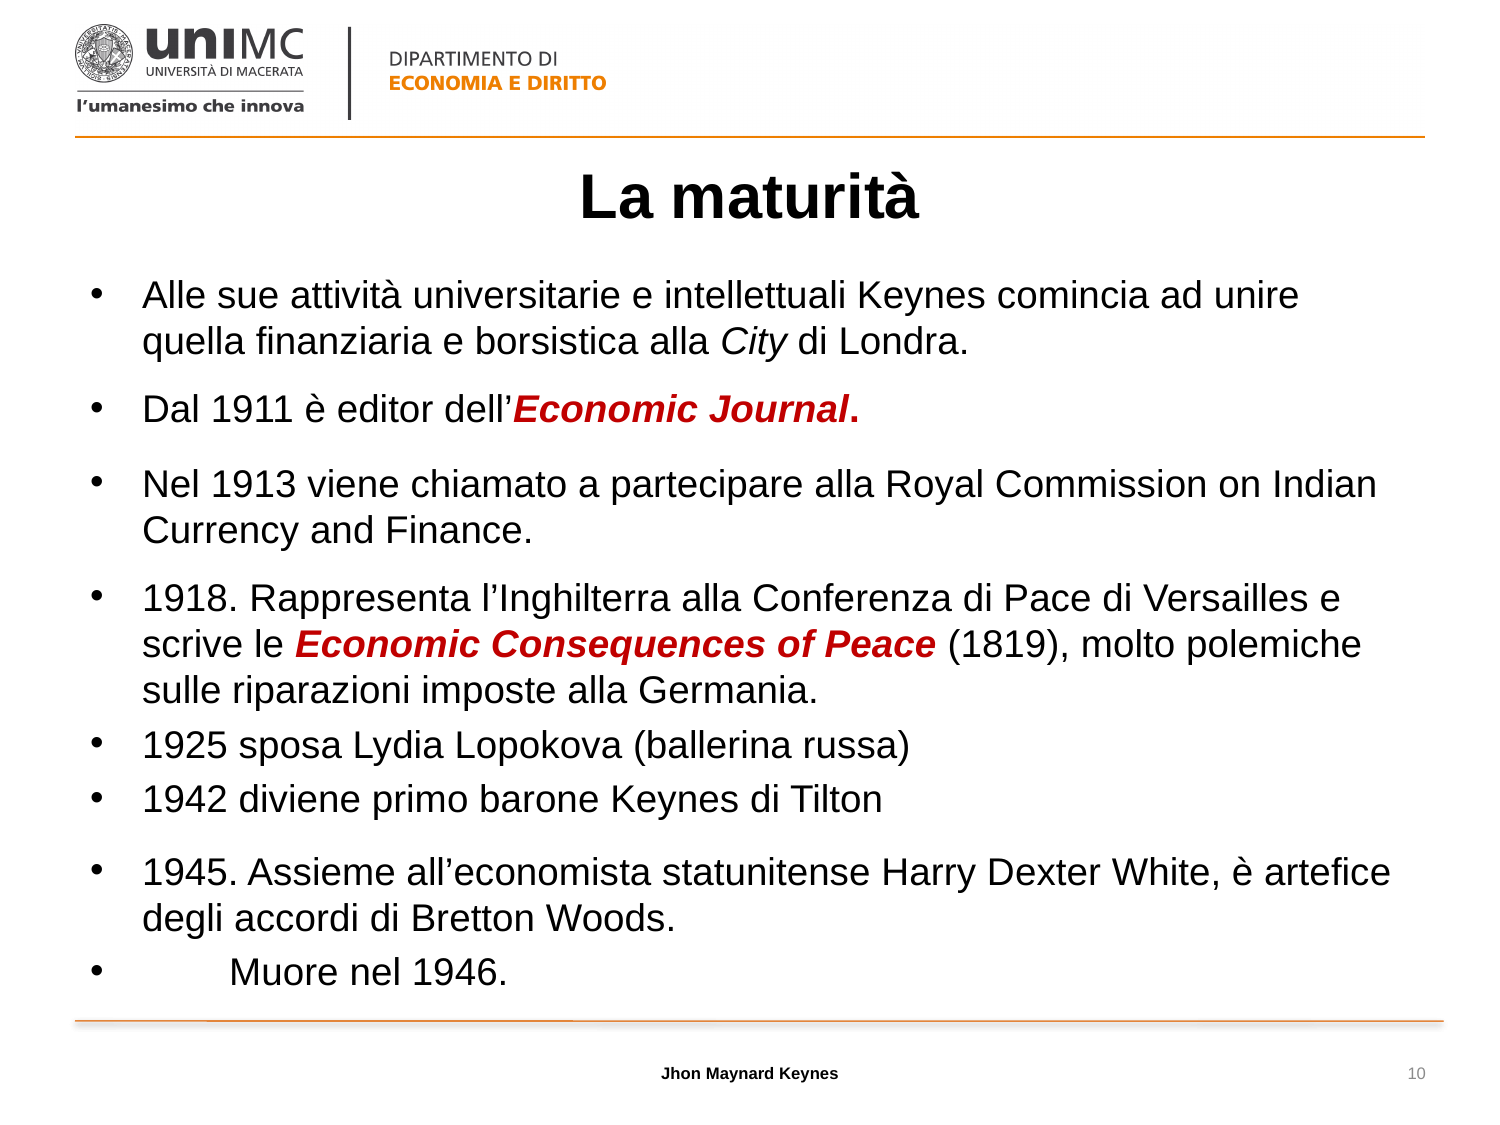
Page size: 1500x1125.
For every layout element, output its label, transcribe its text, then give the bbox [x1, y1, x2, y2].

list Alle sue attività universitarie e intellettuali Keynes comincia ad unire quella finanziaria e borsistica alla City di Londra. Dal 1911 è editor dell’Economic Journal. Nel 1913 viene chiamato a partecipare alla Royal Commission on Indian Currency and Finance. 1918. Rappresenta l’Inghilterra alla Conferenza di Pace di Versailles e scrive le Economic Consequences of Peace (1819), molto polemiche sulle riparazioni imposte alla Germania. 1925 sposa Lydia Lopokova (ballerina russa) 1942 diviene primo barone Keynes di Tilton 1945. Assieme all’economista statunitense Harry Dexter White, è artefice degli accordi di Bretton Woods. Muore nel 1946. [75, 262, 1425, 1005]
slide_number 10 [1091, 1042, 1442, 1103]
footer Jhon Maynard Keynes [512, 1042, 988, 1103]
title La maturità [75, 147, 1425, 239]
picture [75, 24, 1425, 138]
